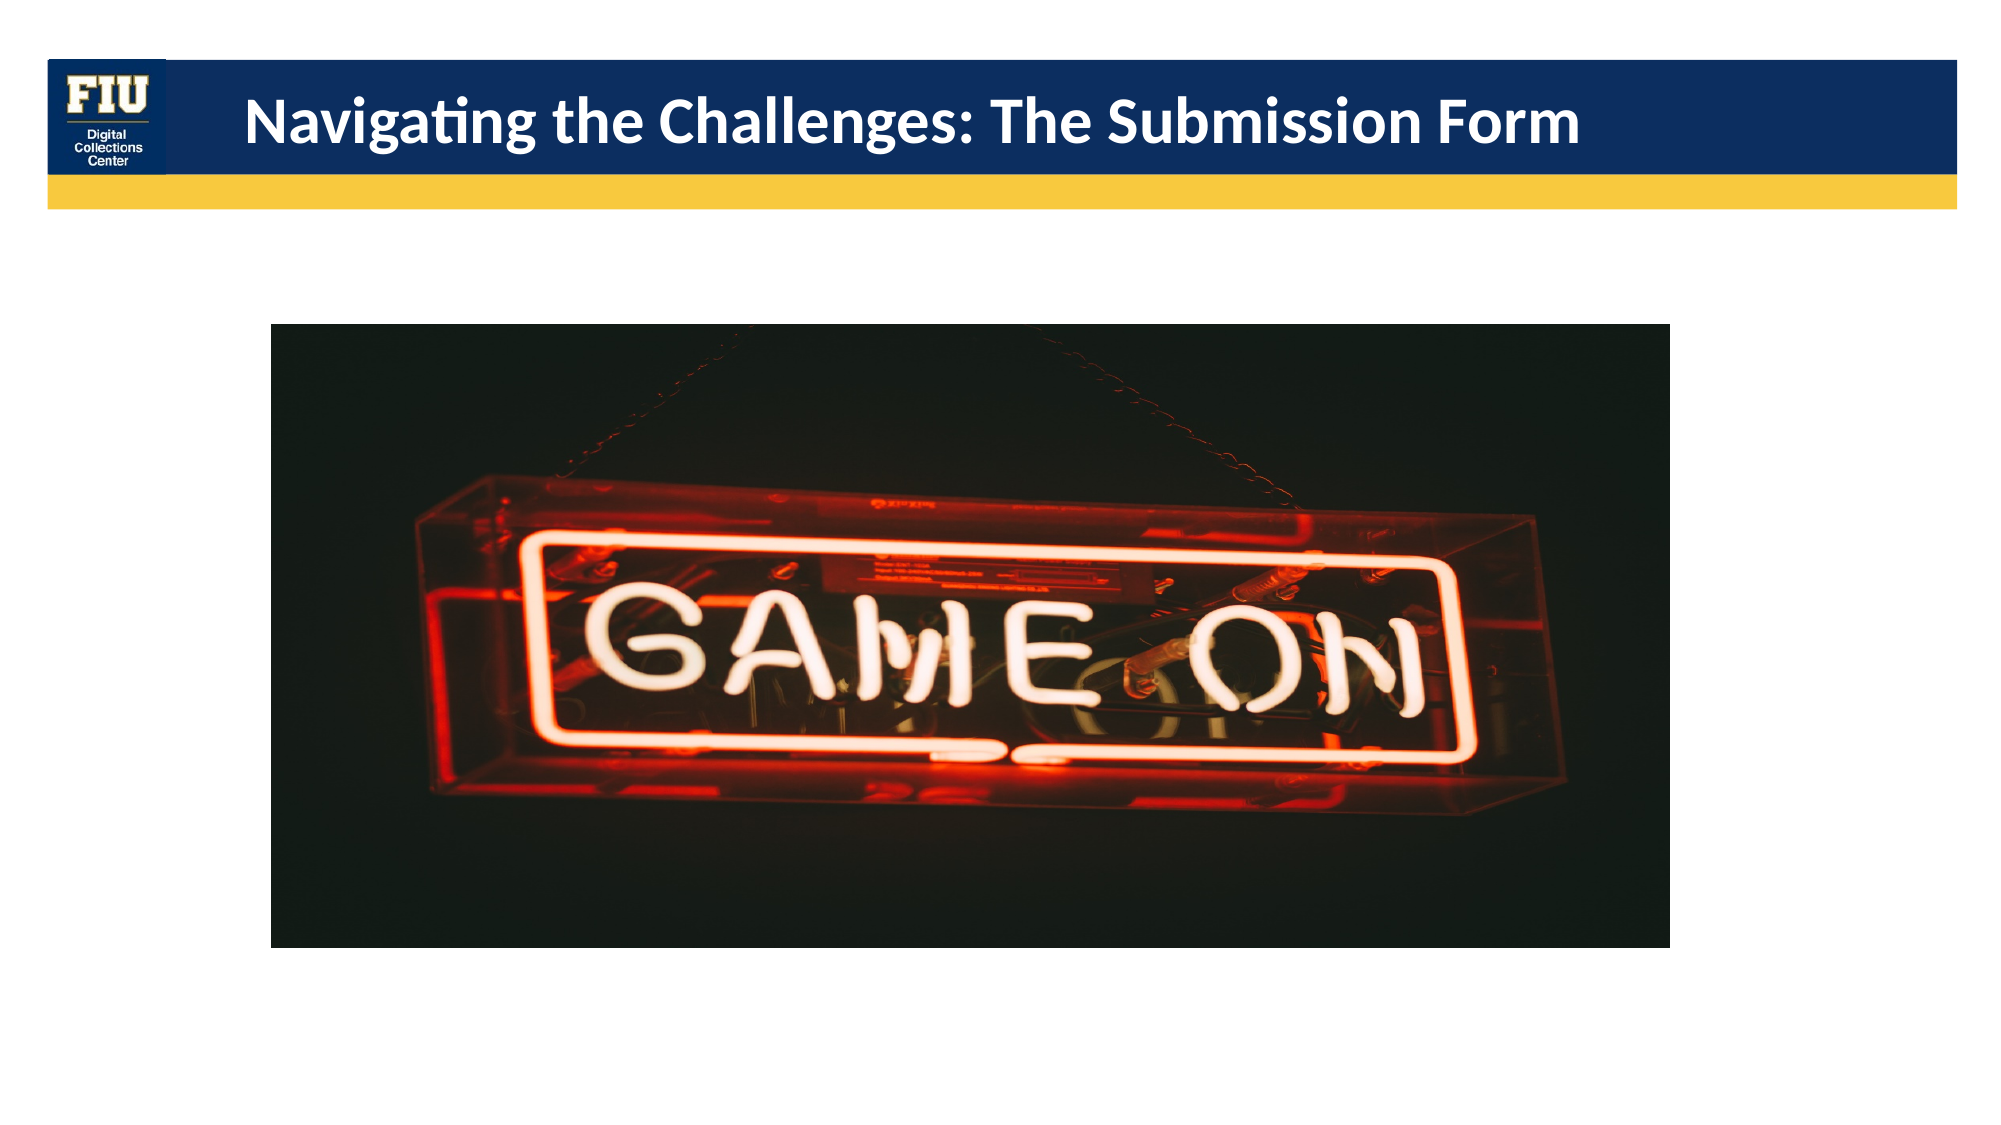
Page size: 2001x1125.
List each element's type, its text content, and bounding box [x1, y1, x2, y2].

text_box [47, 174, 1958, 210]
text_box Navigating the Challenges: The Submission Form [229, 69, 1738, 164]
picture [49, 59, 166, 177]
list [271, 324, 1670, 948]
title [166, 59, 1958, 174]
